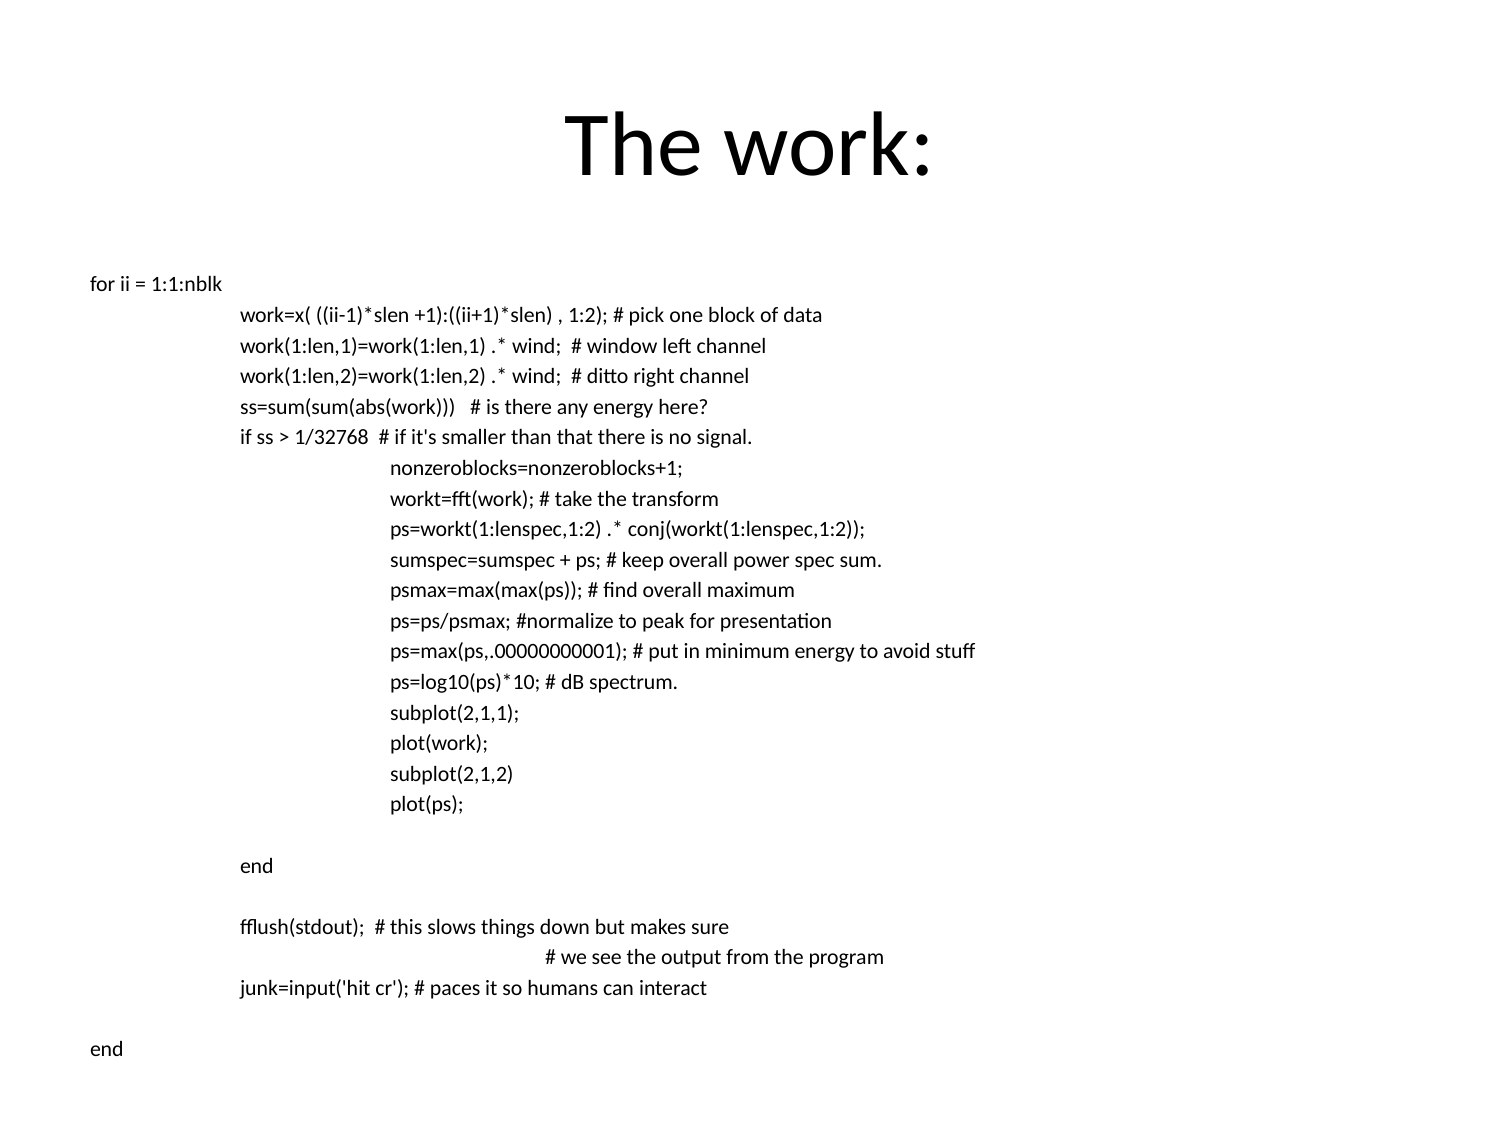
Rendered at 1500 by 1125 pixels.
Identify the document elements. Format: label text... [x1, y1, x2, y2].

list for ii = 1:1:nblk work=x( ((ii-1)*slen +1):((ii+1)*slen) , 1:2); # pick one block of data work(1:len,1)=work(1:len,1) .* wind; # window left channel work(1:len,2)=work(1:len,2) .* wind; # ditto right channel ss=sum(sum(abs(work))) # is there any energy here? if ss > 1/32768 # if it's smaller than that there is no signal. nonzeroblocks=nonzeroblocks+1; workt=fft(work); # take the transform ps=workt(1:lenspec,1:2) .* conj(workt(1:lenspec,1:2)); sumspec=sumspec + ps; # keep overall power spec sum. psmax=max(max(ps)); # find overall maximum ps=ps/psmax; #normalize to peak for presentation ps=max(ps,.00000000001); # put in minimum energy to avoid stuff ps=log10(ps)*10; # dB spectrum. subplot(2,1,1); plot(work); subplot(2,1,2) plot(ps); end fflush(stdout); # this slows things down but makes sure # we see the output from the program junk=input('hit cr'); # paces it so humans can interact end [75, 262, 1425, 1088]
title The work: [75, 45, 1425, 233]
